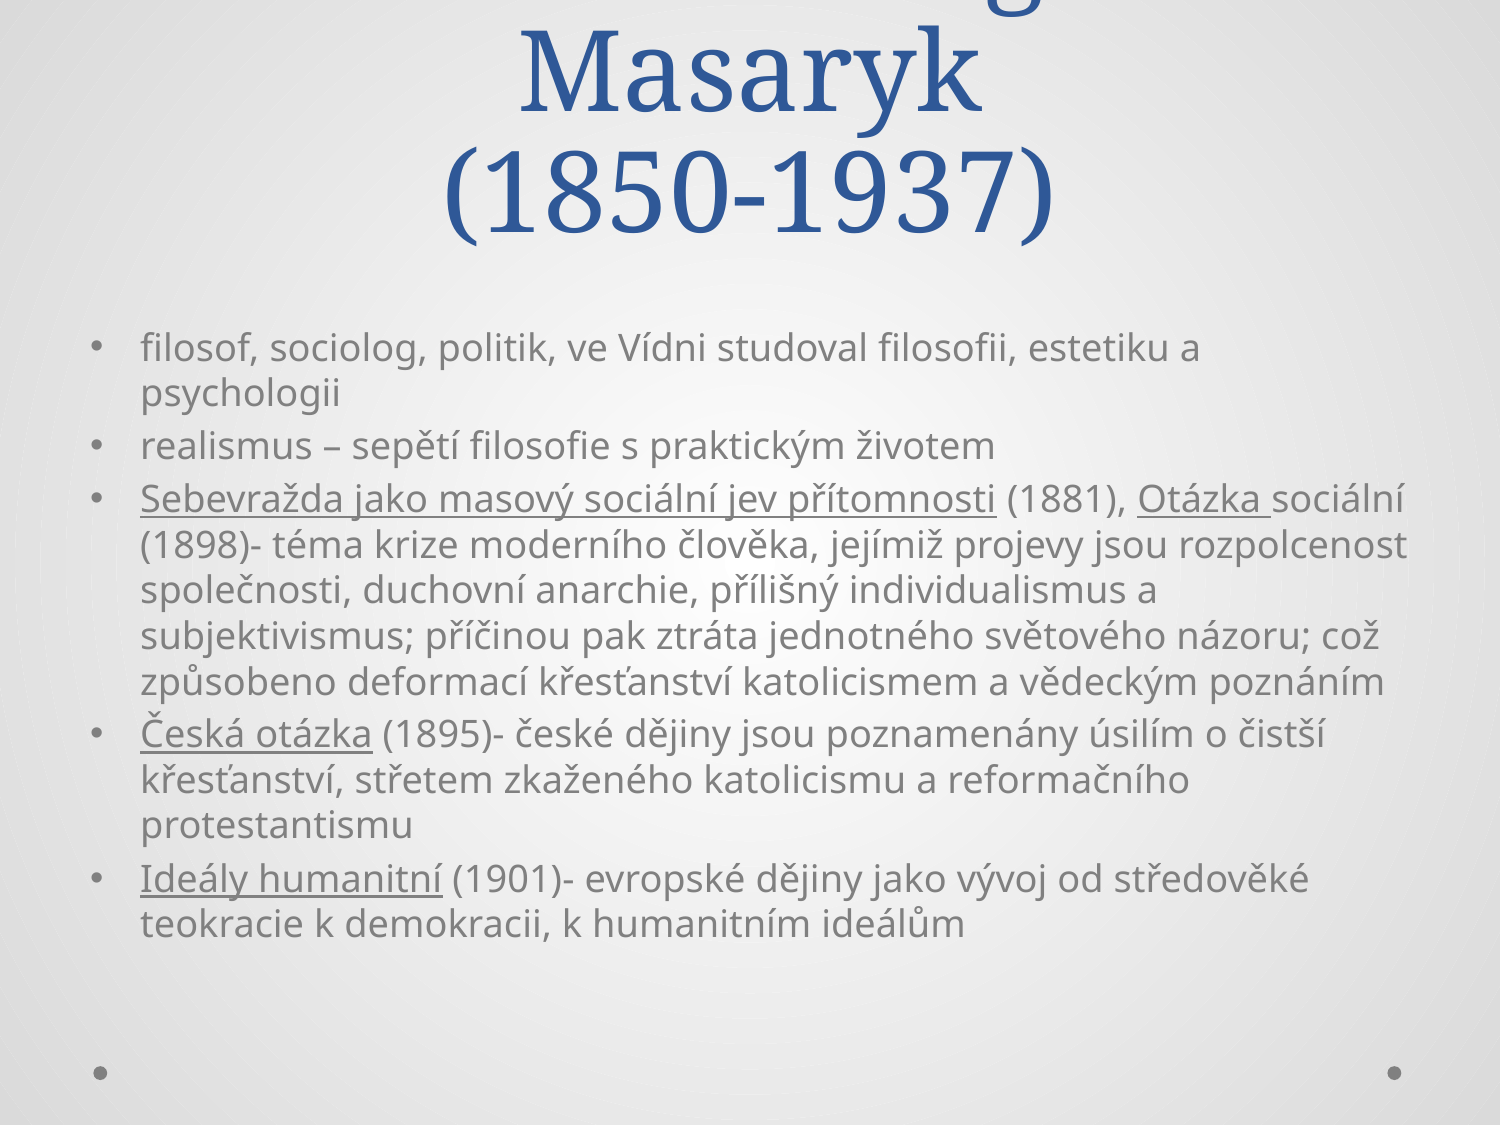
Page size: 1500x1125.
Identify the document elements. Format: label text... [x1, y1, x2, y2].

title Tomáš Garrigue Masaryk (1850-1937) [75, 0, 1425, 262]
list filosof, sociolog, politik, ve Vídni studoval filosofii, estetiku a psychologii realismus – sepětí filosofie s praktickým životem Sebevražda jako masový sociální jev přítomnosti (1881), Otázka sociální (1898)- téma krize moderního člověka, jejímiž projevy jsou rozpolcenost společnosti, duchovní anarchie, přílišný individualismus a subjektivismus; příčinou pak ztráta jednotného světového názoru; což způsobeno deformací křesťanství katolicismem a vědeckým poznáním Česká otázka (1895)- české dějiny jsou poznamenány úsilím o čistší křesťanství, střetem zkaženého katolicismu a reformačního protestantismu Ideály humanitní (1901)- evropské dějiny jako vývoj od středověké teokracie k demokracii, k humanitním ideálům [75, 262, 1425, 1005]
